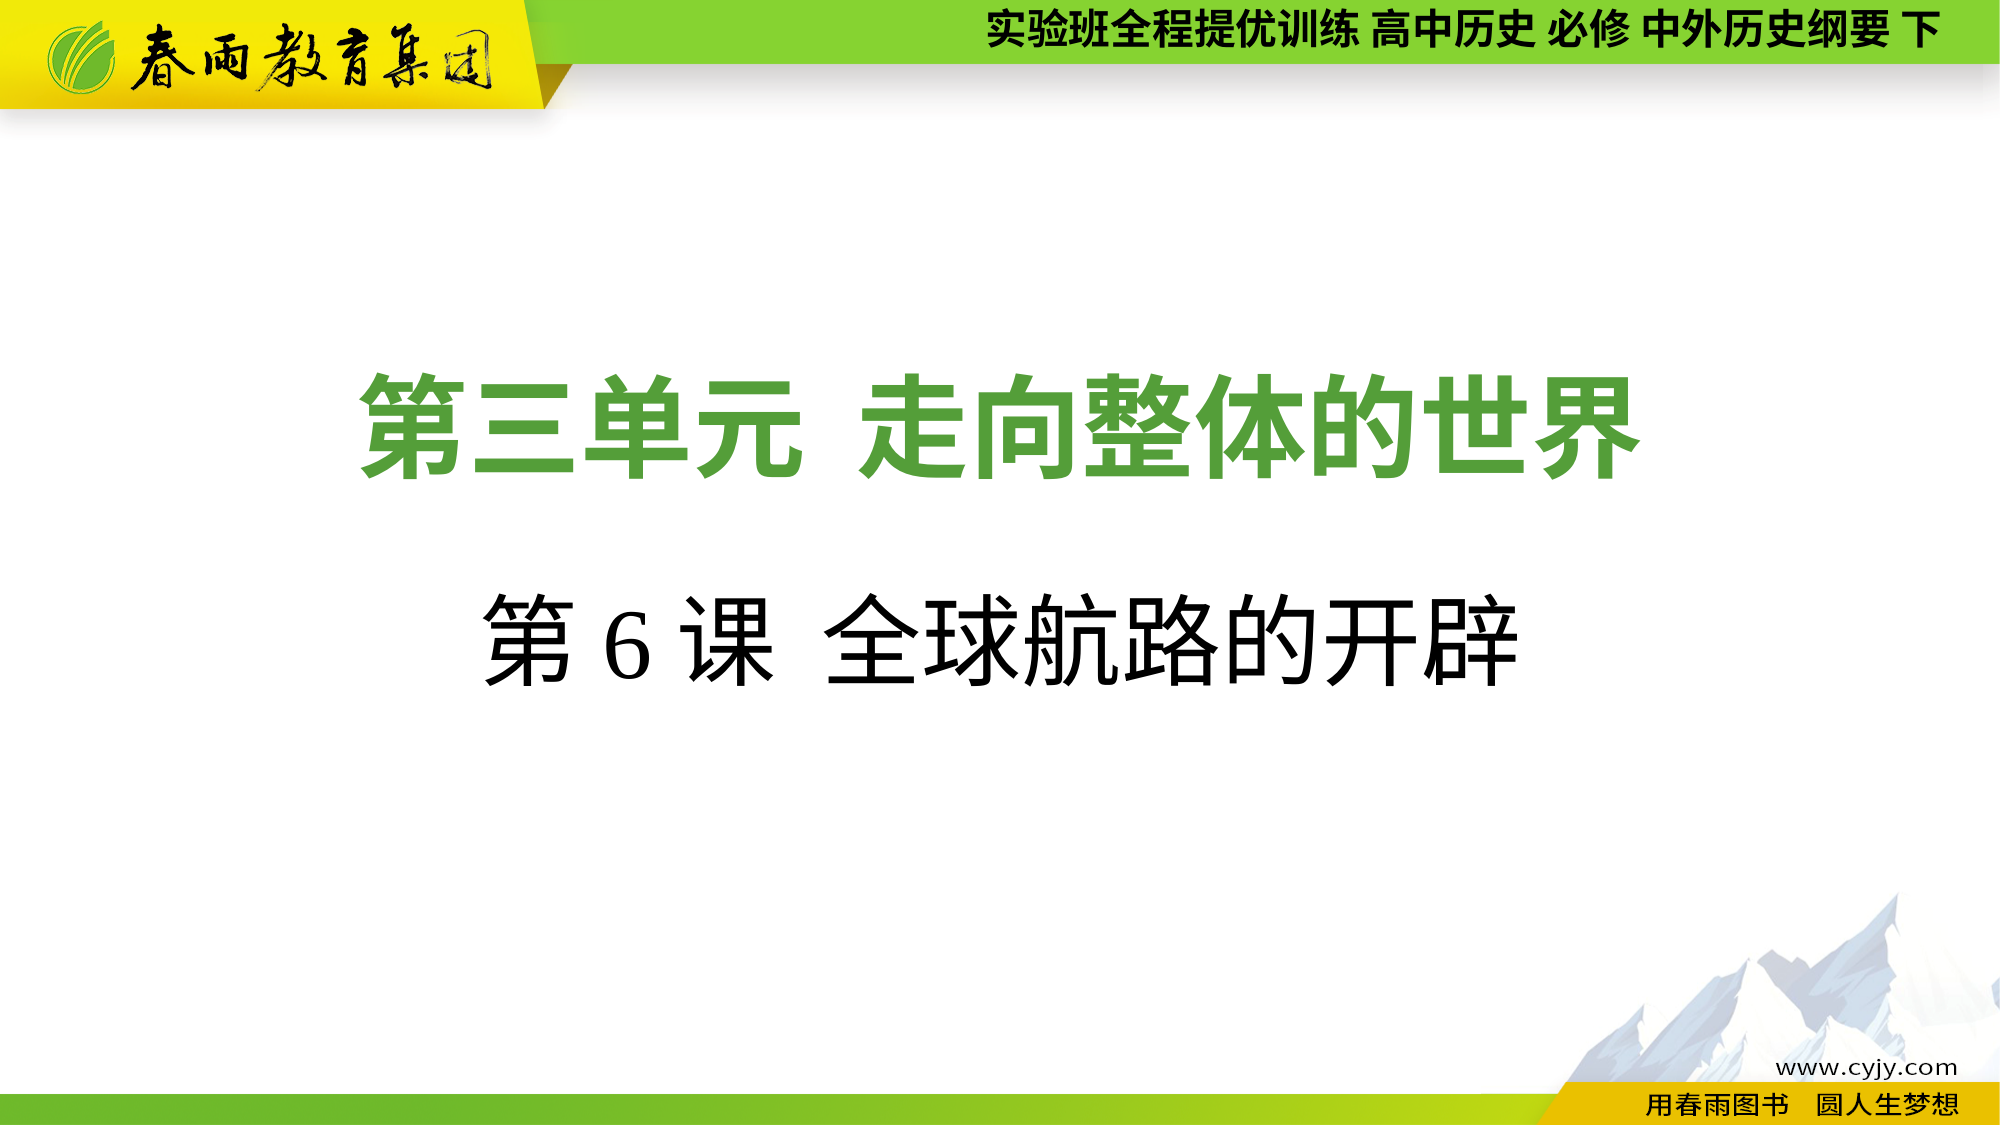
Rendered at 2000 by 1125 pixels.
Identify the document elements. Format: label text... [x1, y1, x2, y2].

text_box 第6课 全球航路的开辟 [54, 511, 1946, 706]
picture [0, 0, 2000, 1125]
text_box 第三单元 走向整体的世界 [54, 282, 1946, 500]
